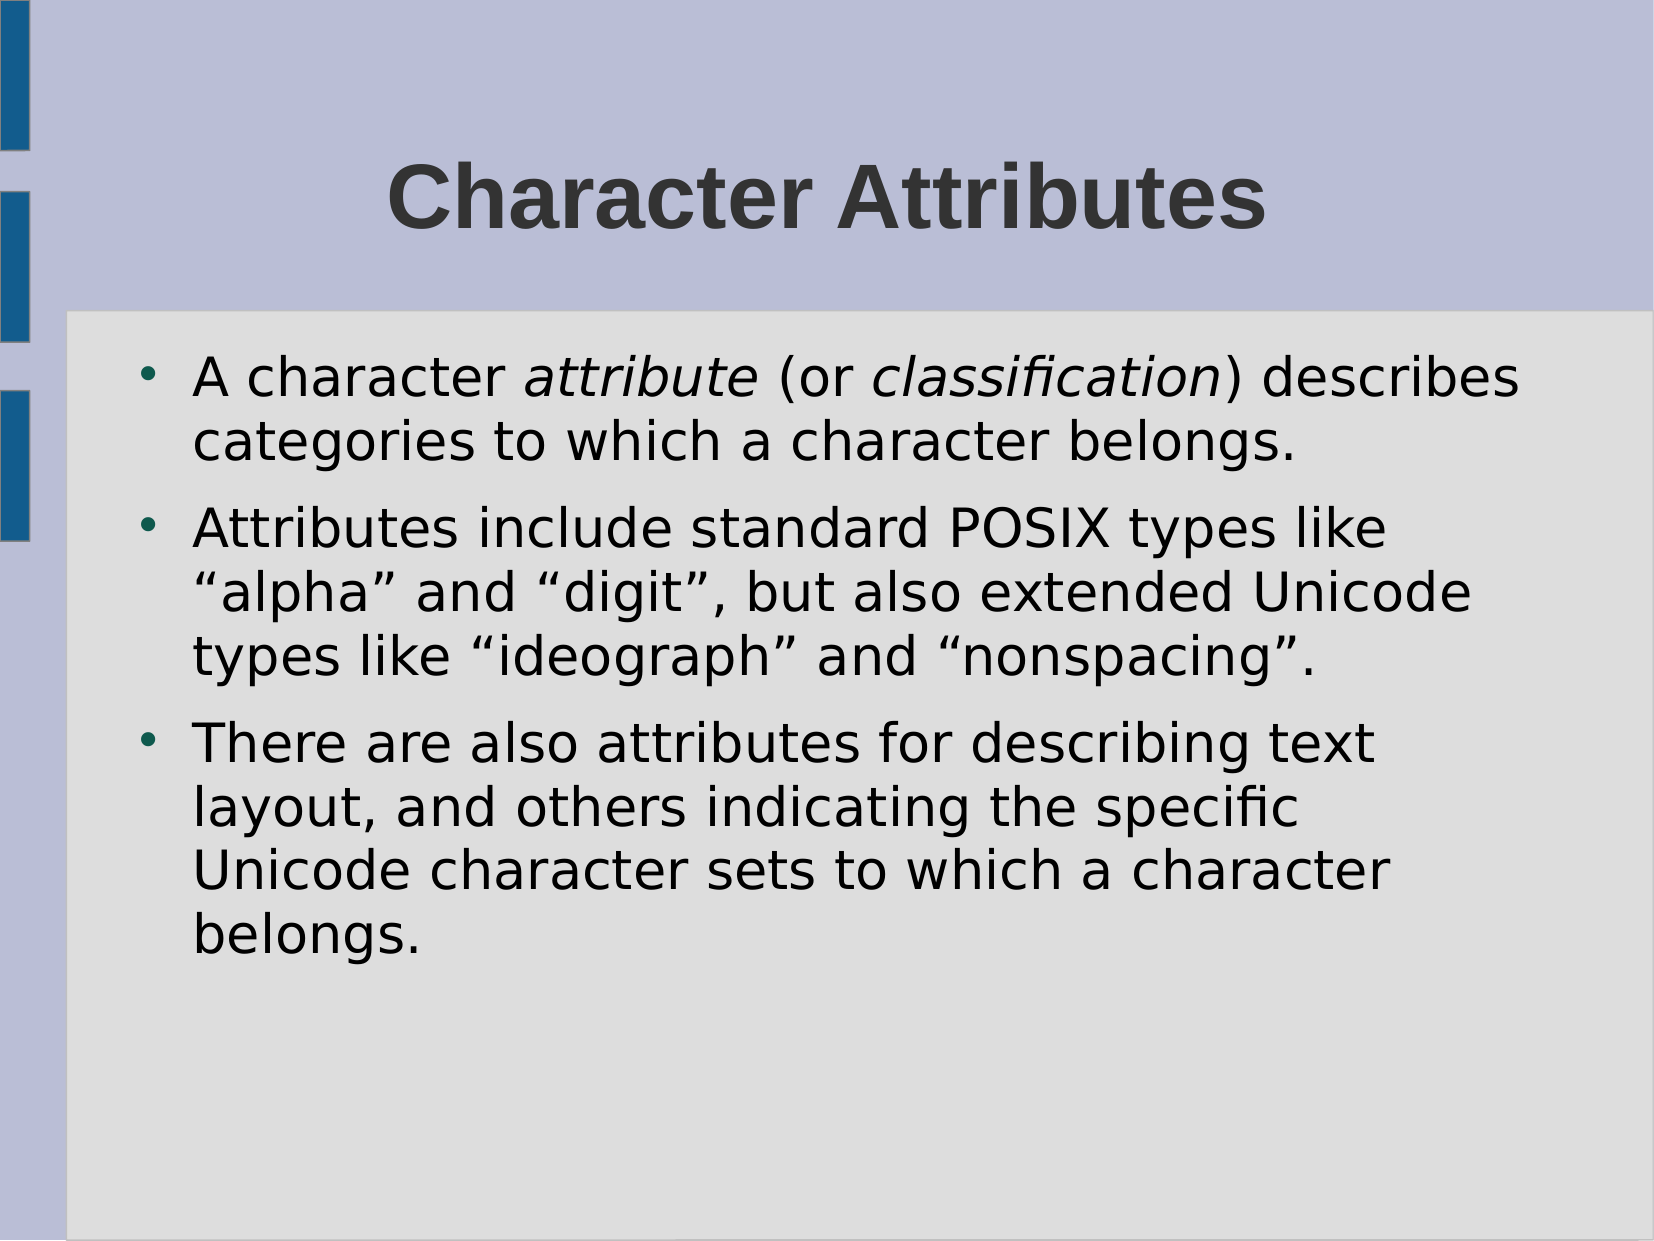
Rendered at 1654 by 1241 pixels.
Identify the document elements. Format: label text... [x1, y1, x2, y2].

title Character Attributes [121, 91, 1534, 299]
list A character attribute (or classification) describes categories to which a character belongs. Attributes include standard POSIX types like “alpha” and “digit”, but also extended Unicode types like “ideograph” and “nonspacing”. There are also attributes for describing text layout, and others indicating the specific Unicode character sets to which a character belongs. [121, 344, 1534, 1126]
